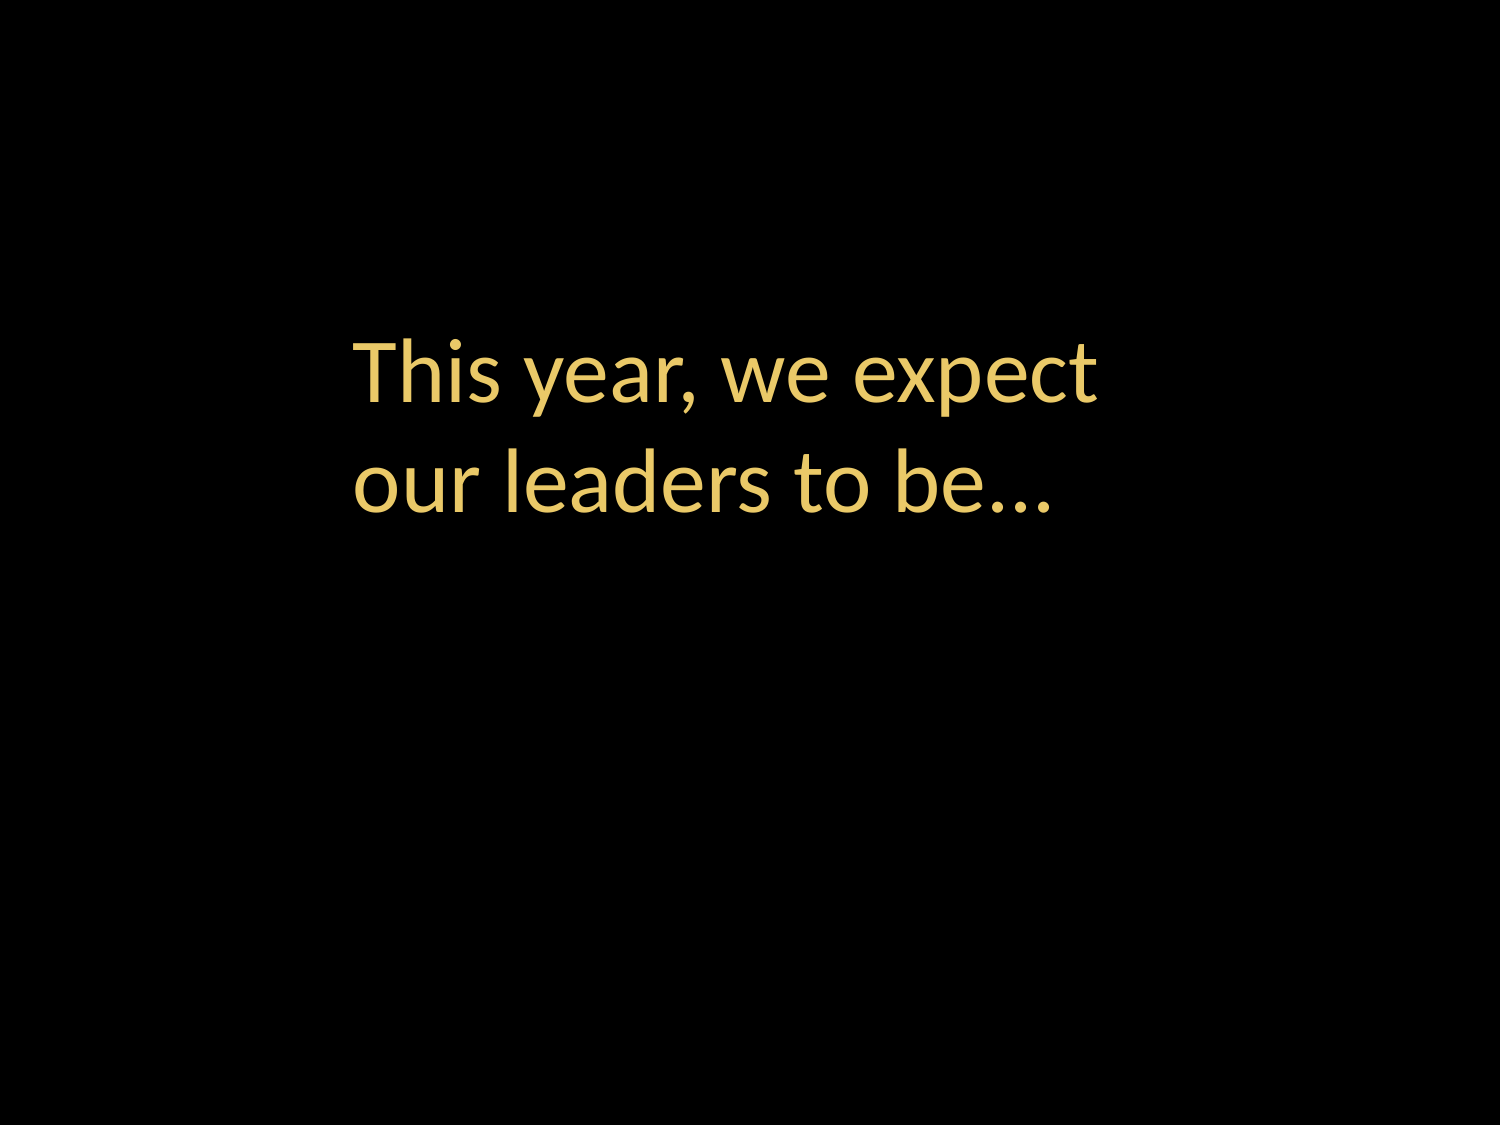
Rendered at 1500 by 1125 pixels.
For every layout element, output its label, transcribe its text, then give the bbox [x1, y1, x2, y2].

text_box This year, we expect our leaders to be... [338, 303, 1233, 539]
